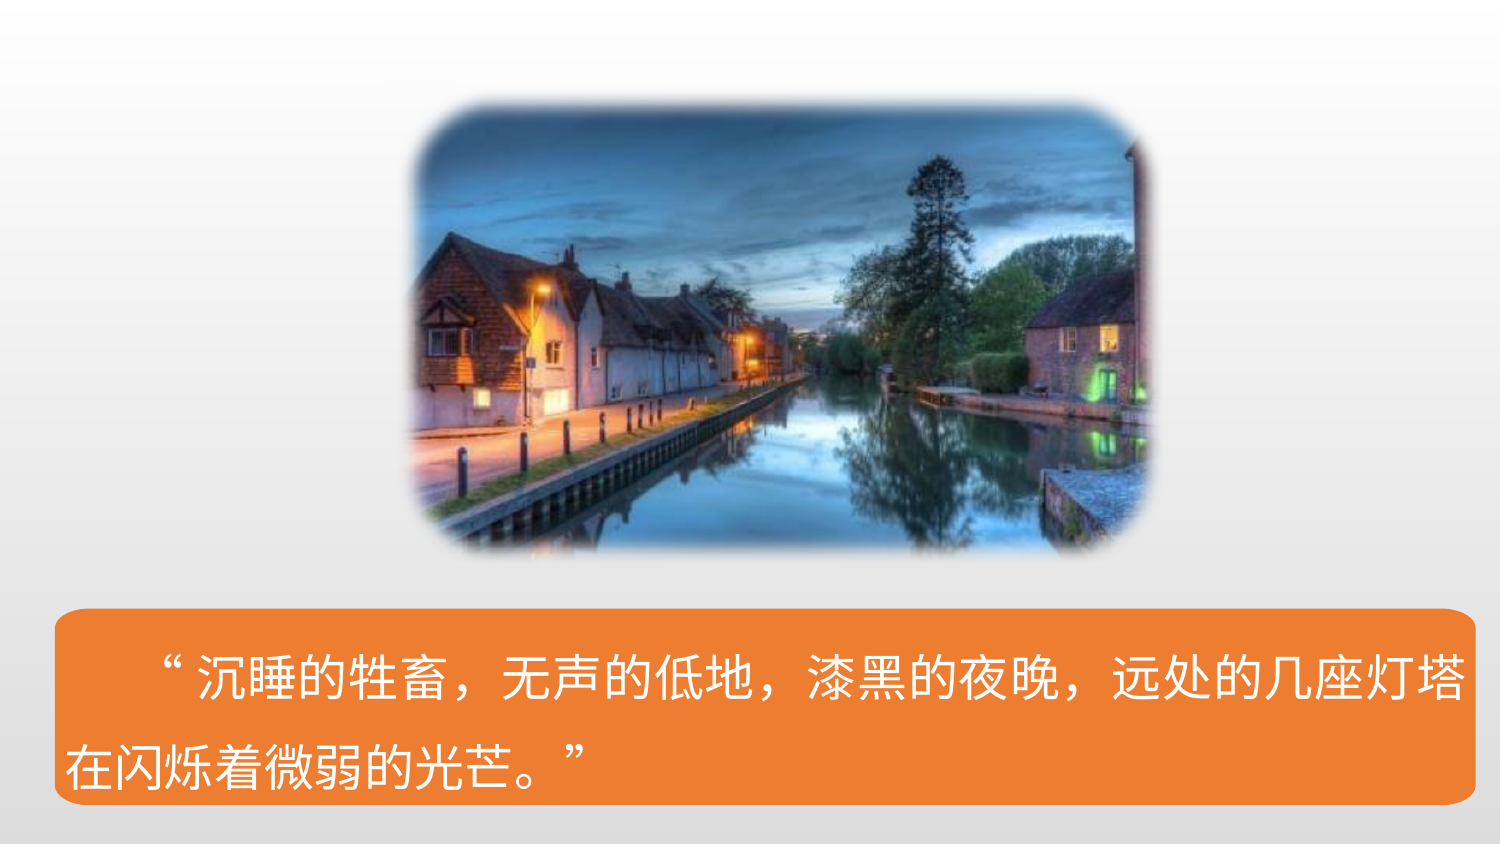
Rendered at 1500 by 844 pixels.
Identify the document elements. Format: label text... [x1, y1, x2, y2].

text_box “沉睡的牲畜，无声的低地，漆黑的夜晚，远处的几座灯塔在闪烁着微弱的光芒。” [54, 608, 1476, 806]
picture [397, 88, 1164, 565]
